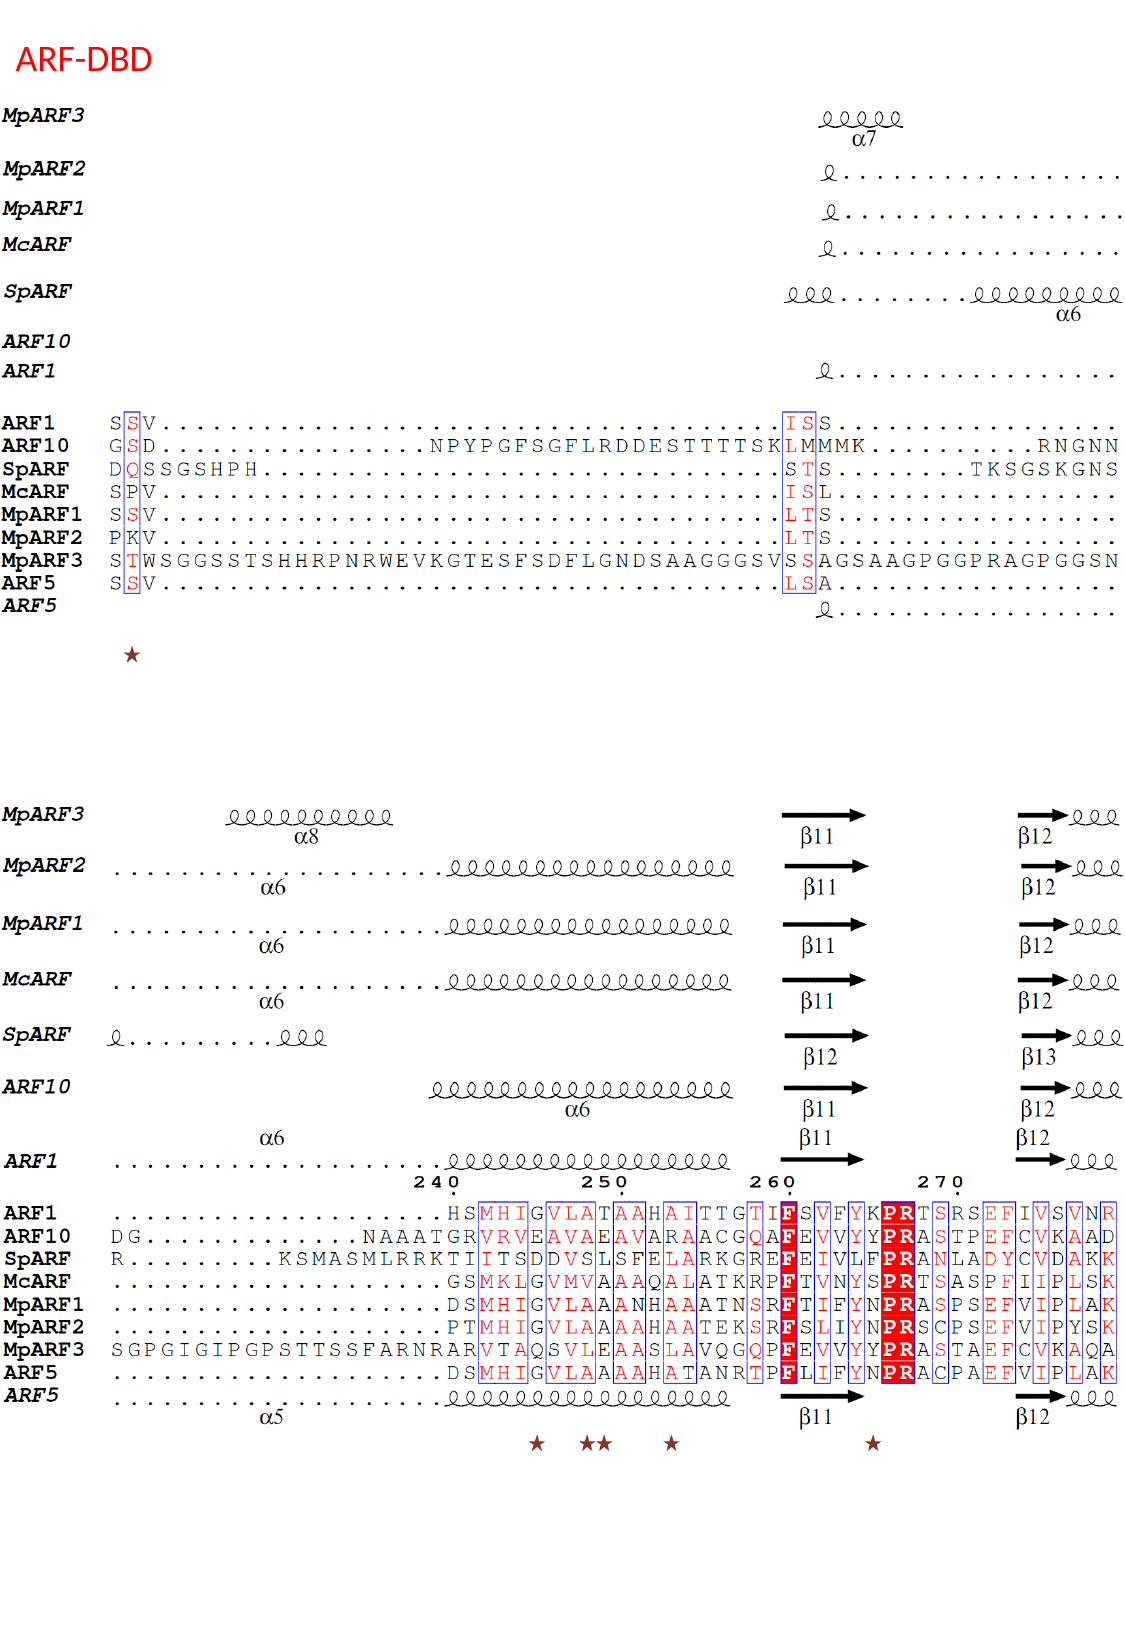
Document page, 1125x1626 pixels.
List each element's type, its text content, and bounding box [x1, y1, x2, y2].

text_box ARF-DBD [0, 26, 168, 87]
picture [0, 1075, 1125, 1124]
picture [0, 330, 1125, 664]
picture [0, 281, 1125, 328]
picture [0, 804, 1125, 850]
picture [0, 234, 1125, 270]
picture [0, 1024, 1125, 1072]
picture [0, 158, 1125, 188]
picture [0, 854, 1125, 904]
picture [0, 105, 1125, 149]
picture [0, 1125, 1125, 1454]
picture [0, 913, 1125, 961]
picture [0, 198, 1125, 227]
picture [0, 968, 1125, 1015]
